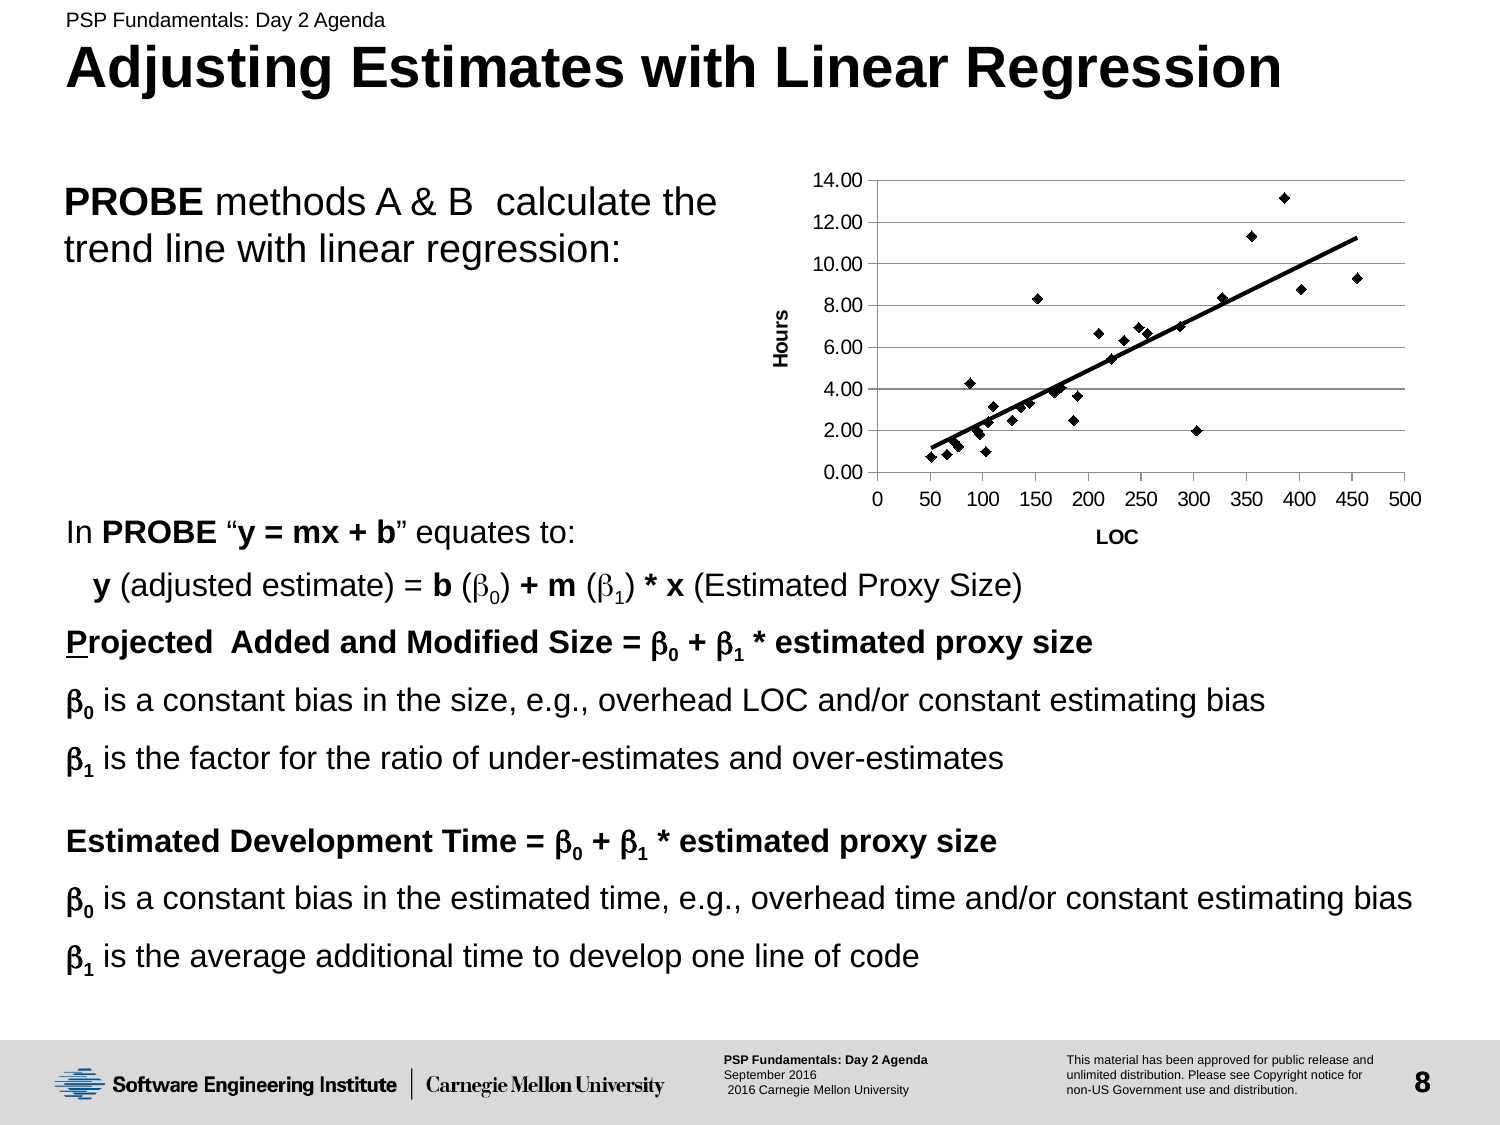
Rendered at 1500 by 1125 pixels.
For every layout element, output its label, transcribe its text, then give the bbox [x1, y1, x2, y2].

list In PROBE “y = mx + b” equates to: y (adjusted estimate) = b (b0) + m (b1) * x (Estimated Proxy Size) Projected Added and Modified Size = b0 + b1 * estimated proxy size b0 is a constant bias in the size, e.g., overhead LOC and/or constant estimating bias b1 is the factor for the ratio of under-estimates and over-estimates Estimated Development Time = b0 + b1 * estimated proxy size b0 is a constant bias in the estimated time, e.g., overhead time and/or constant estimating bias b1 is the average additional time to develop one line of code [65, 511, 1431, 786]
text_box PROBE methods A & B calculate the trend line with linear regression: [63, 175, 725, 289]
title Adjusting Estimates with Linear Regression [65, 37, 1430, 148]
text_box [36, 786, 1441, 1075]
picture [46, 1075, 673, 1104]
chart [735, 160, 1436, 580]
